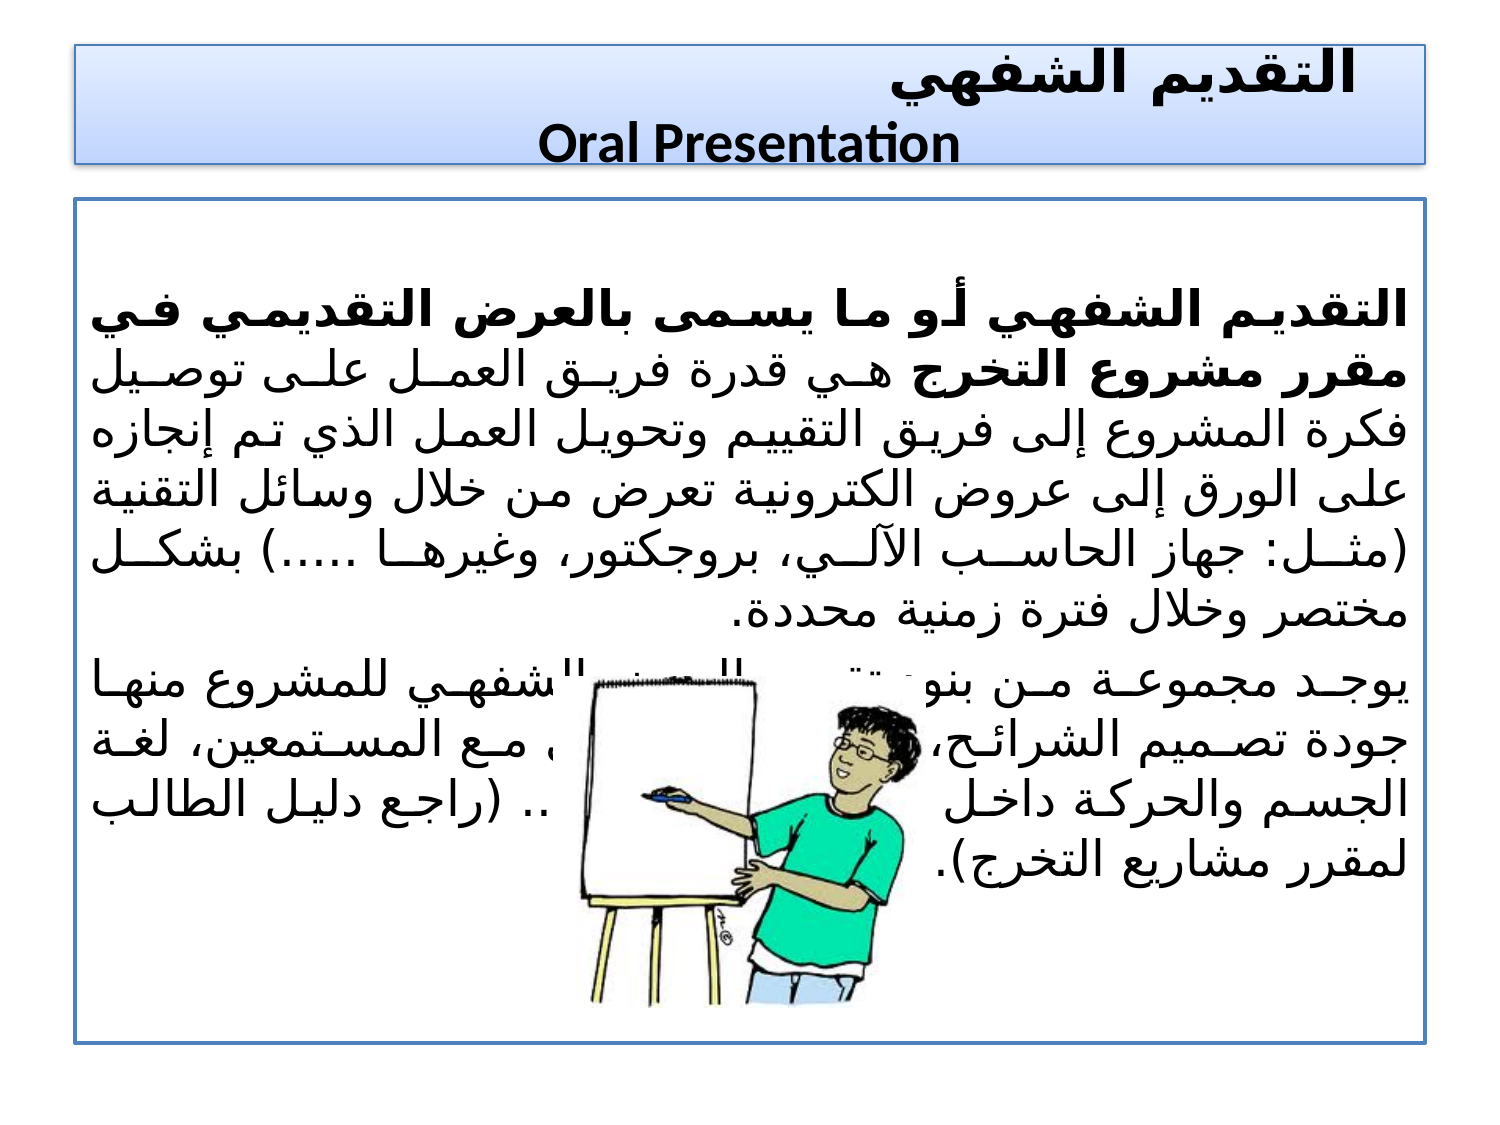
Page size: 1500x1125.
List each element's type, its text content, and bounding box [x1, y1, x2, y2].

list التقديم الشفهي أو ما يسمى بالعرض التقديمي في مقرر مشروع التخرج هي قدرة فريق العمل على توصيل فكرة المشروع إلى فريق التقييم وتحويل العمل الذي تم إنجازه على الورق إلى عروض الكترونية تعرض من خلال وسائل التقنية (مثل: جهاز الحاسب الآلي، بروجكتور، وغيرها .....) بشكل مختصر وخلال فترة زمنية محددة. يوجد مجموعة من بنود تقييم العرض الشفهي للمشروع منها جودة تصميم الشرائح، التواصل البصري مع المستمعين، لغة الجسم والحركة داخل القاعة، وغيرها ..... (راجع دليل الطالب لمقرر مشاريع التخرج). [73, 197, 1427, 1045]
picture [553, 676, 927, 1009]
title التقديم الشفهي Oral Presentation [74, 44, 1426, 165]
